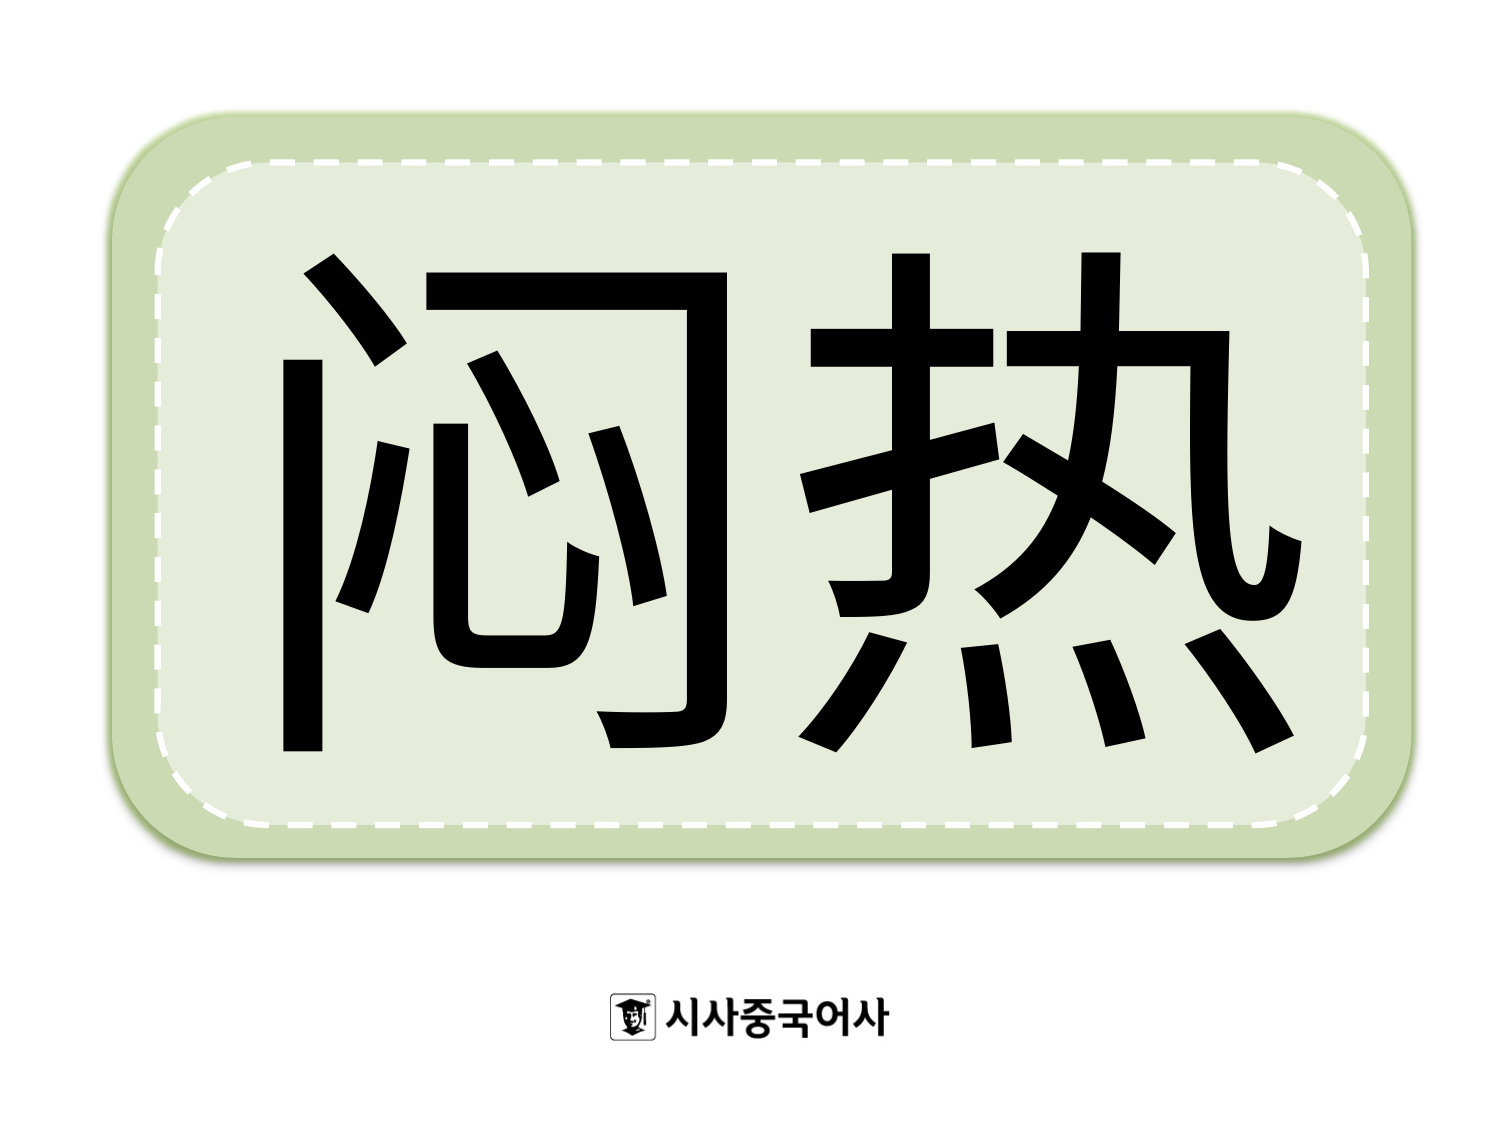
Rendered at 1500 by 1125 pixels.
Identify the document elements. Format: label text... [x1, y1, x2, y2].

picture [602, 987, 898, 1047]
text_box 闷热 [171, 160, 1380, 824]
